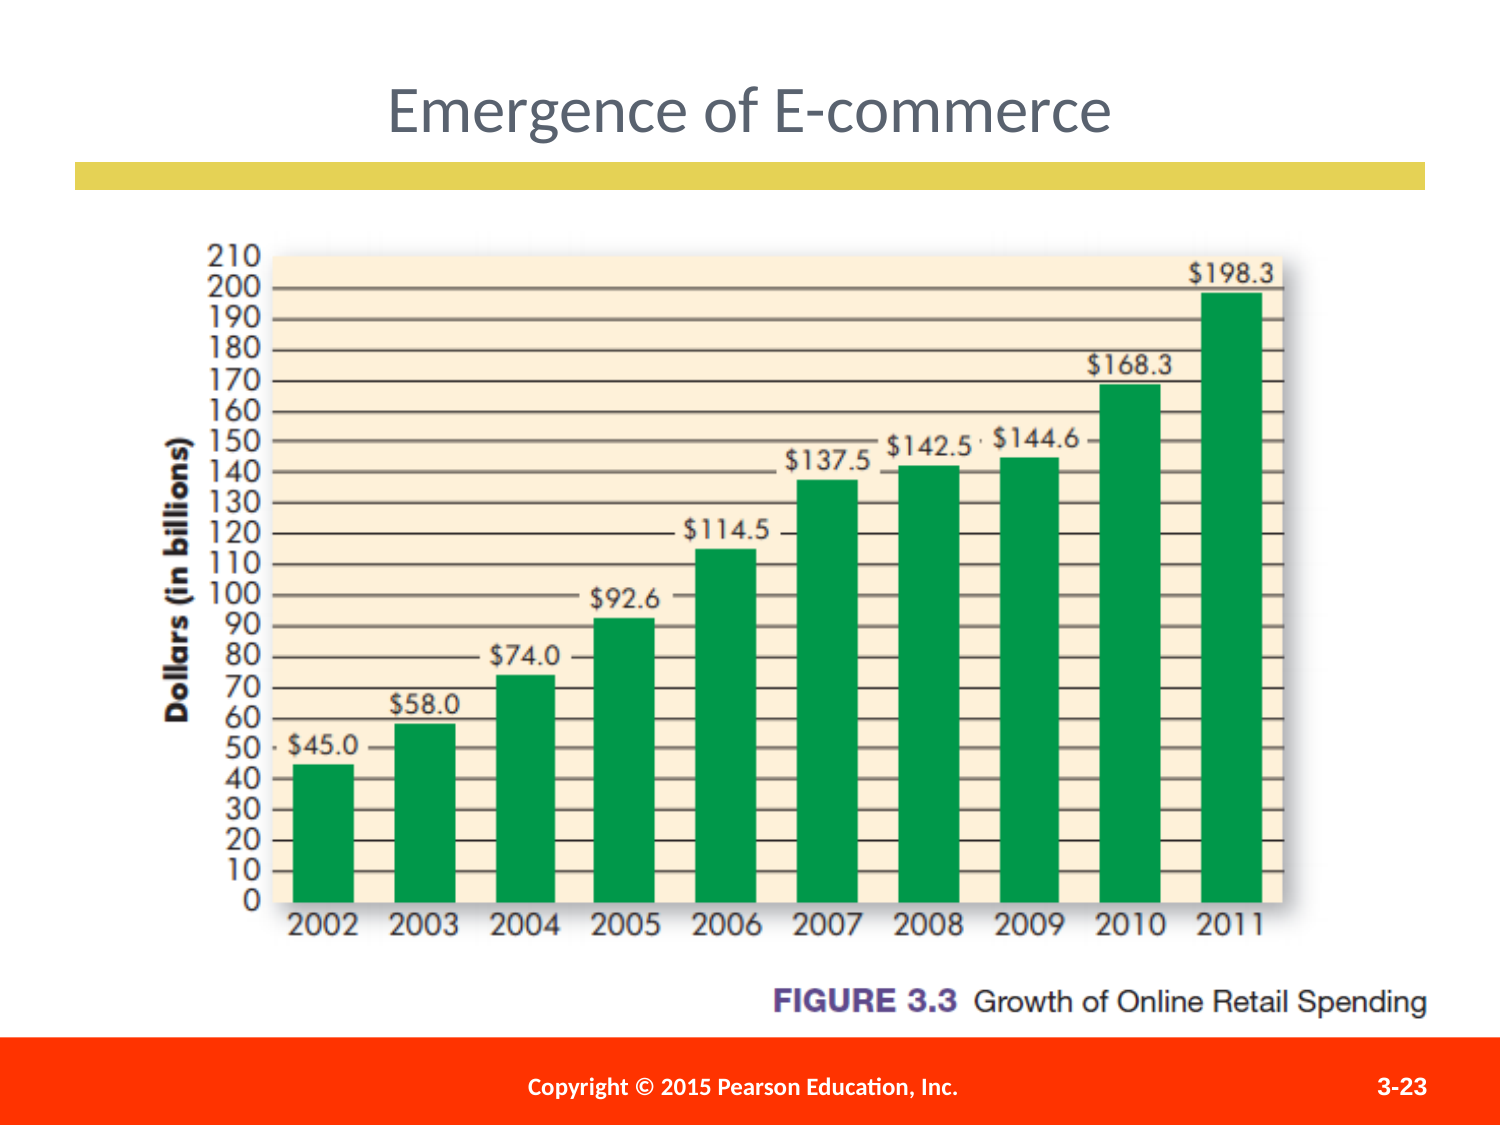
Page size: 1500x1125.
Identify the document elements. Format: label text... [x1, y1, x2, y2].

title Emergence of E-commerce [74, 12, 1426, 201]
picture [763, 979, 1451, 1026]
picture [137, 212, 1351, 961]
